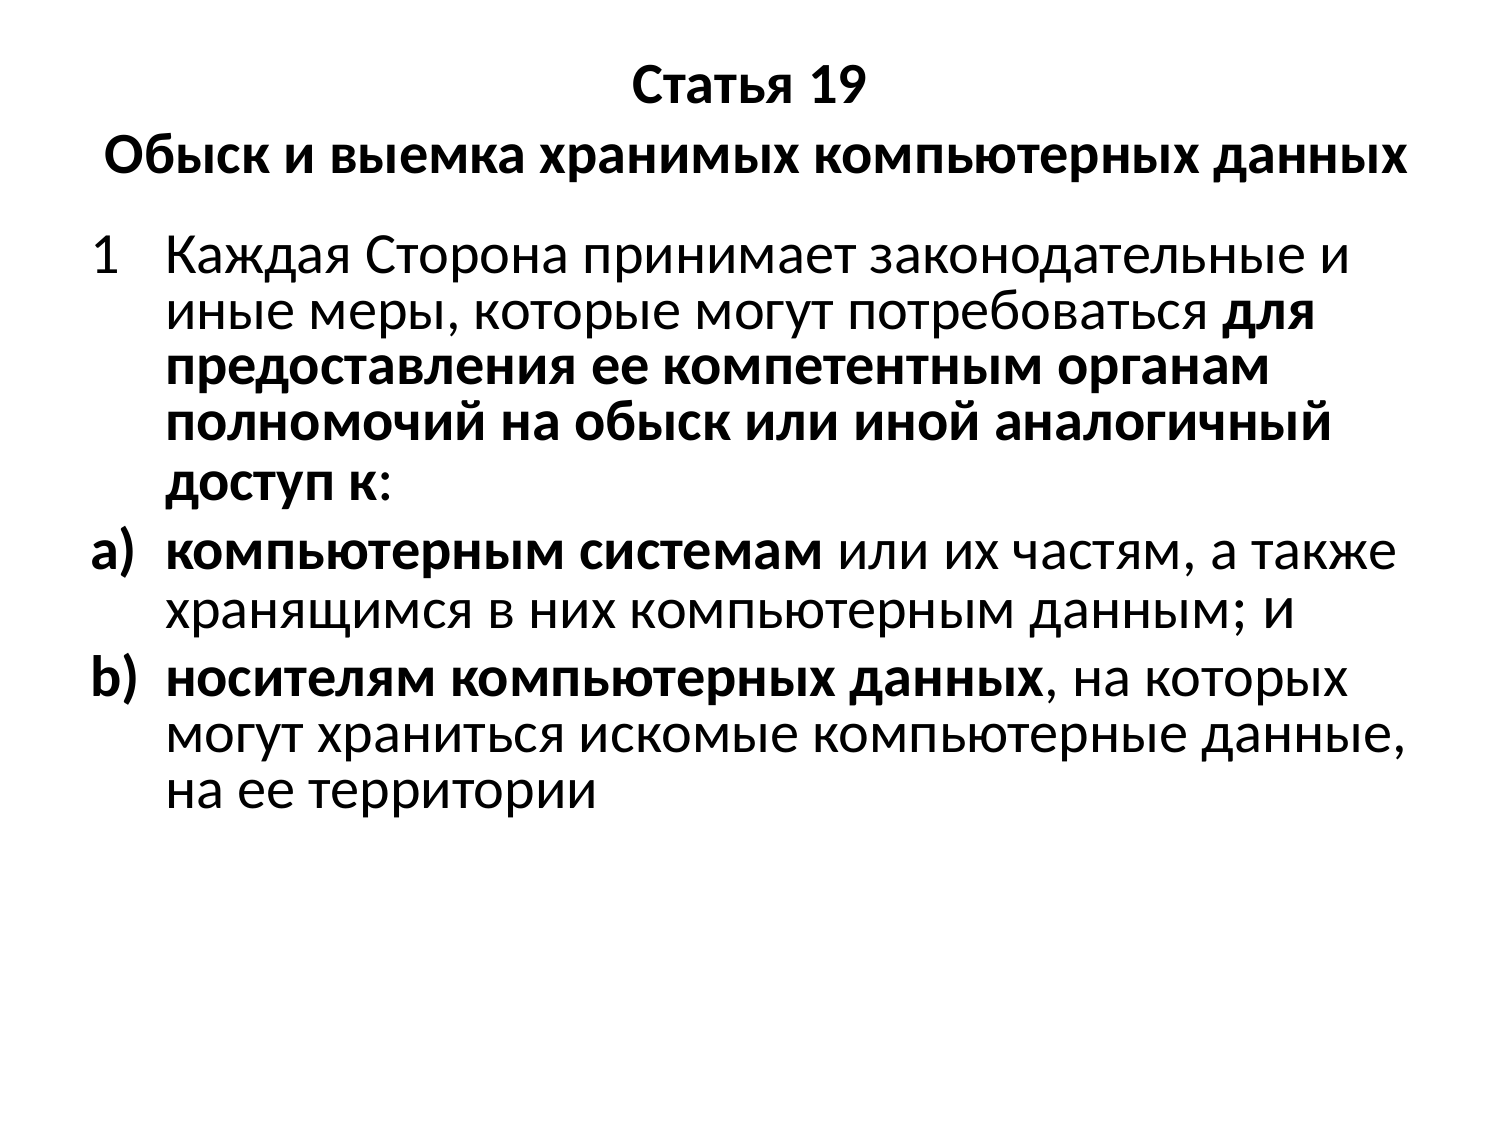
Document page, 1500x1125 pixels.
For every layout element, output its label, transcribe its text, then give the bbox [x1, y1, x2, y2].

list Каждая Сторона принимает законодательные и иные меры, которые могут потребоваться для предоставления ее компетентным oрганам полномочий на обыск или иной аналогичный доступ к: компьютерным системам или их частям, а также хранящимся в них компьютерным данным; и носителям компьютерных данных, на которых могут храниться искомые компьютерные данные, на ее территории [74, 220, 1426, 1019]
title Статья 19 Обыск и выемка хранимых компьютерных данных [74, 44, 1426, 185]
